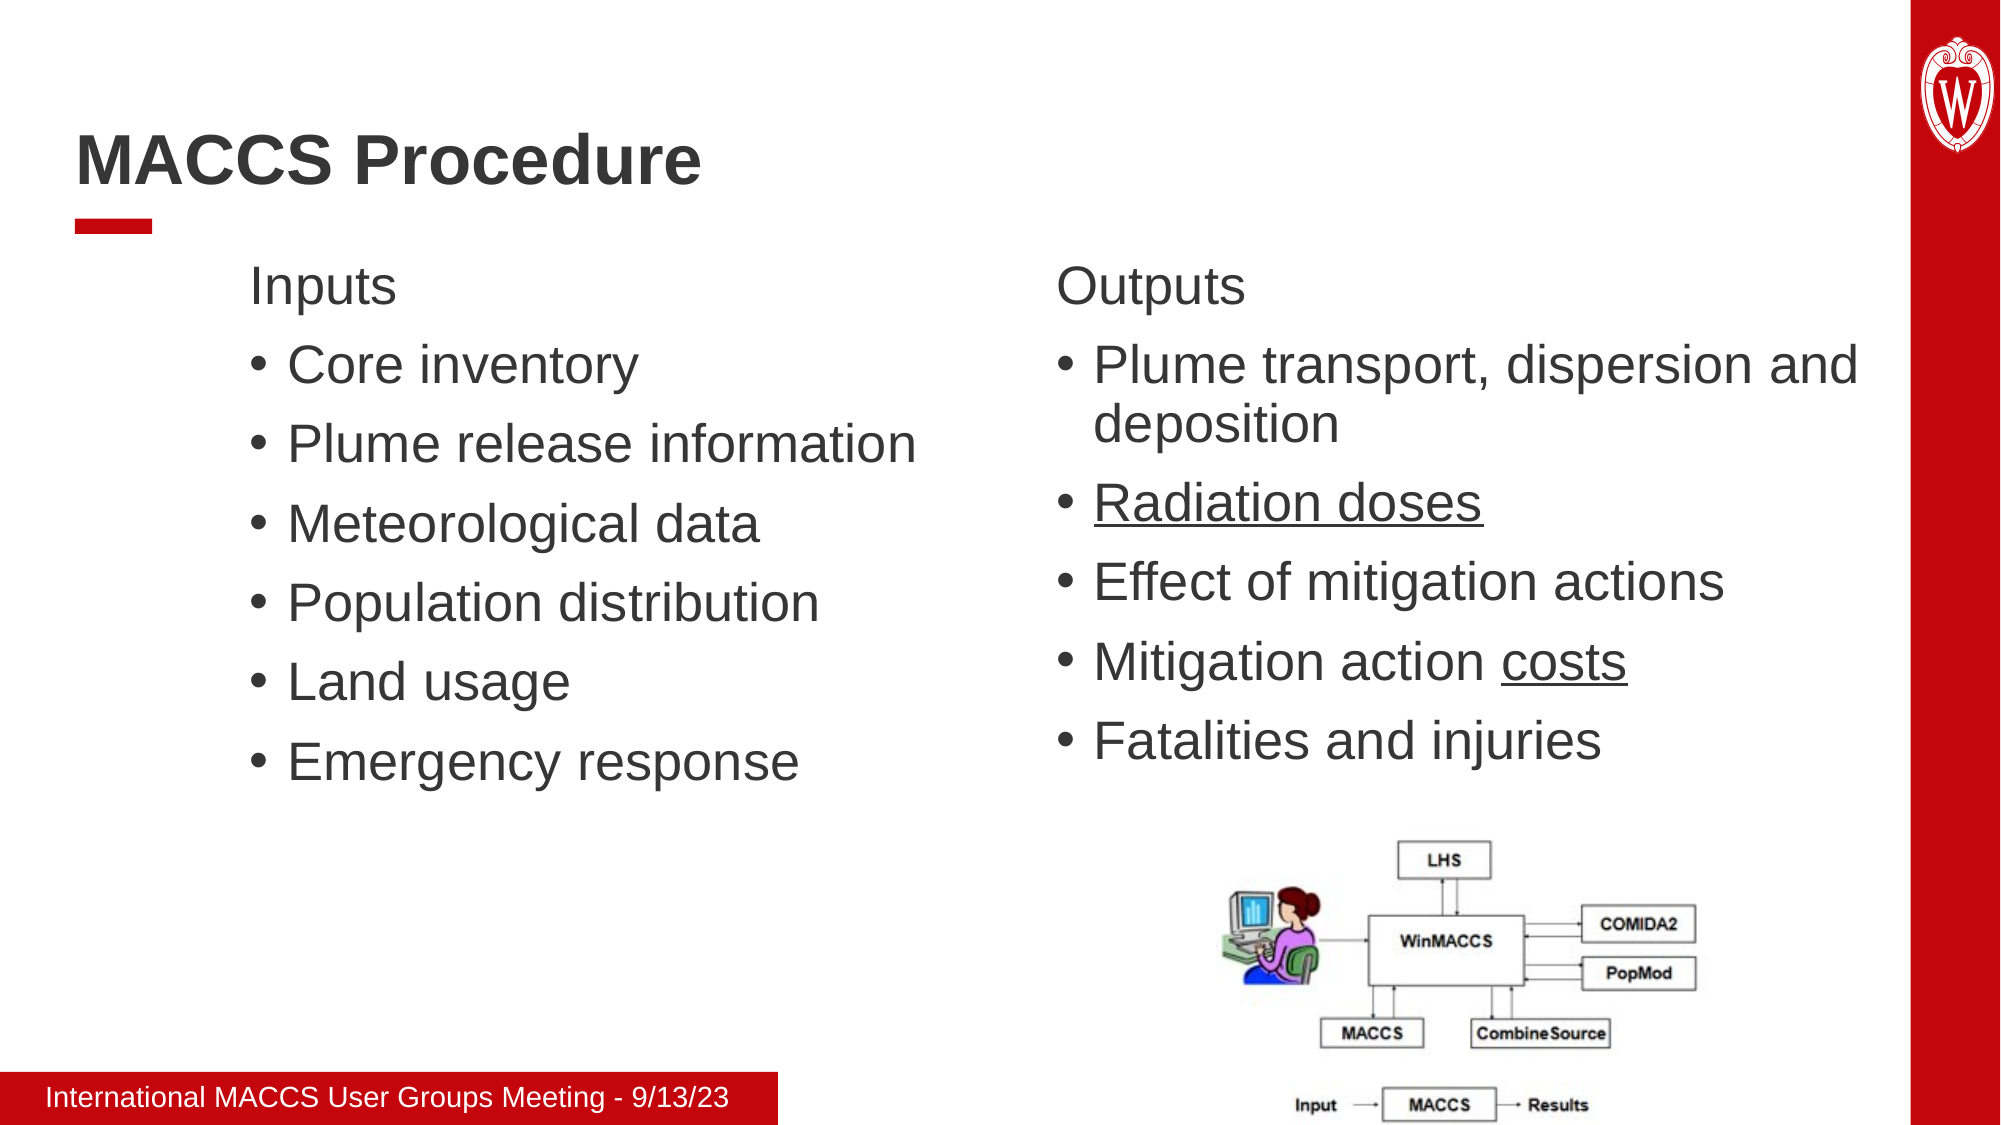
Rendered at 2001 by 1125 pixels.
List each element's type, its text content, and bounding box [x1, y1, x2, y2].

list International MACCS User Groups Meeting - 9/13/23 [0, 1071, 778, 1125]
list Inputs Core inventory Plume release information Meteorological data Population distribution Land usage Emergency response [249, 249, 1025, 903]
picture [1920, 36, 1995, 154]
picture [1216, 828, 1711, 1125]
list MACCS Procedure [75, 115, 1863, 200]
list Outputs Plume transport, dispersion and deposition Radiation doses Effect of mitigation actions Mitigation action costs Fatalities and injuries [1056, 249, 1882, 864]
